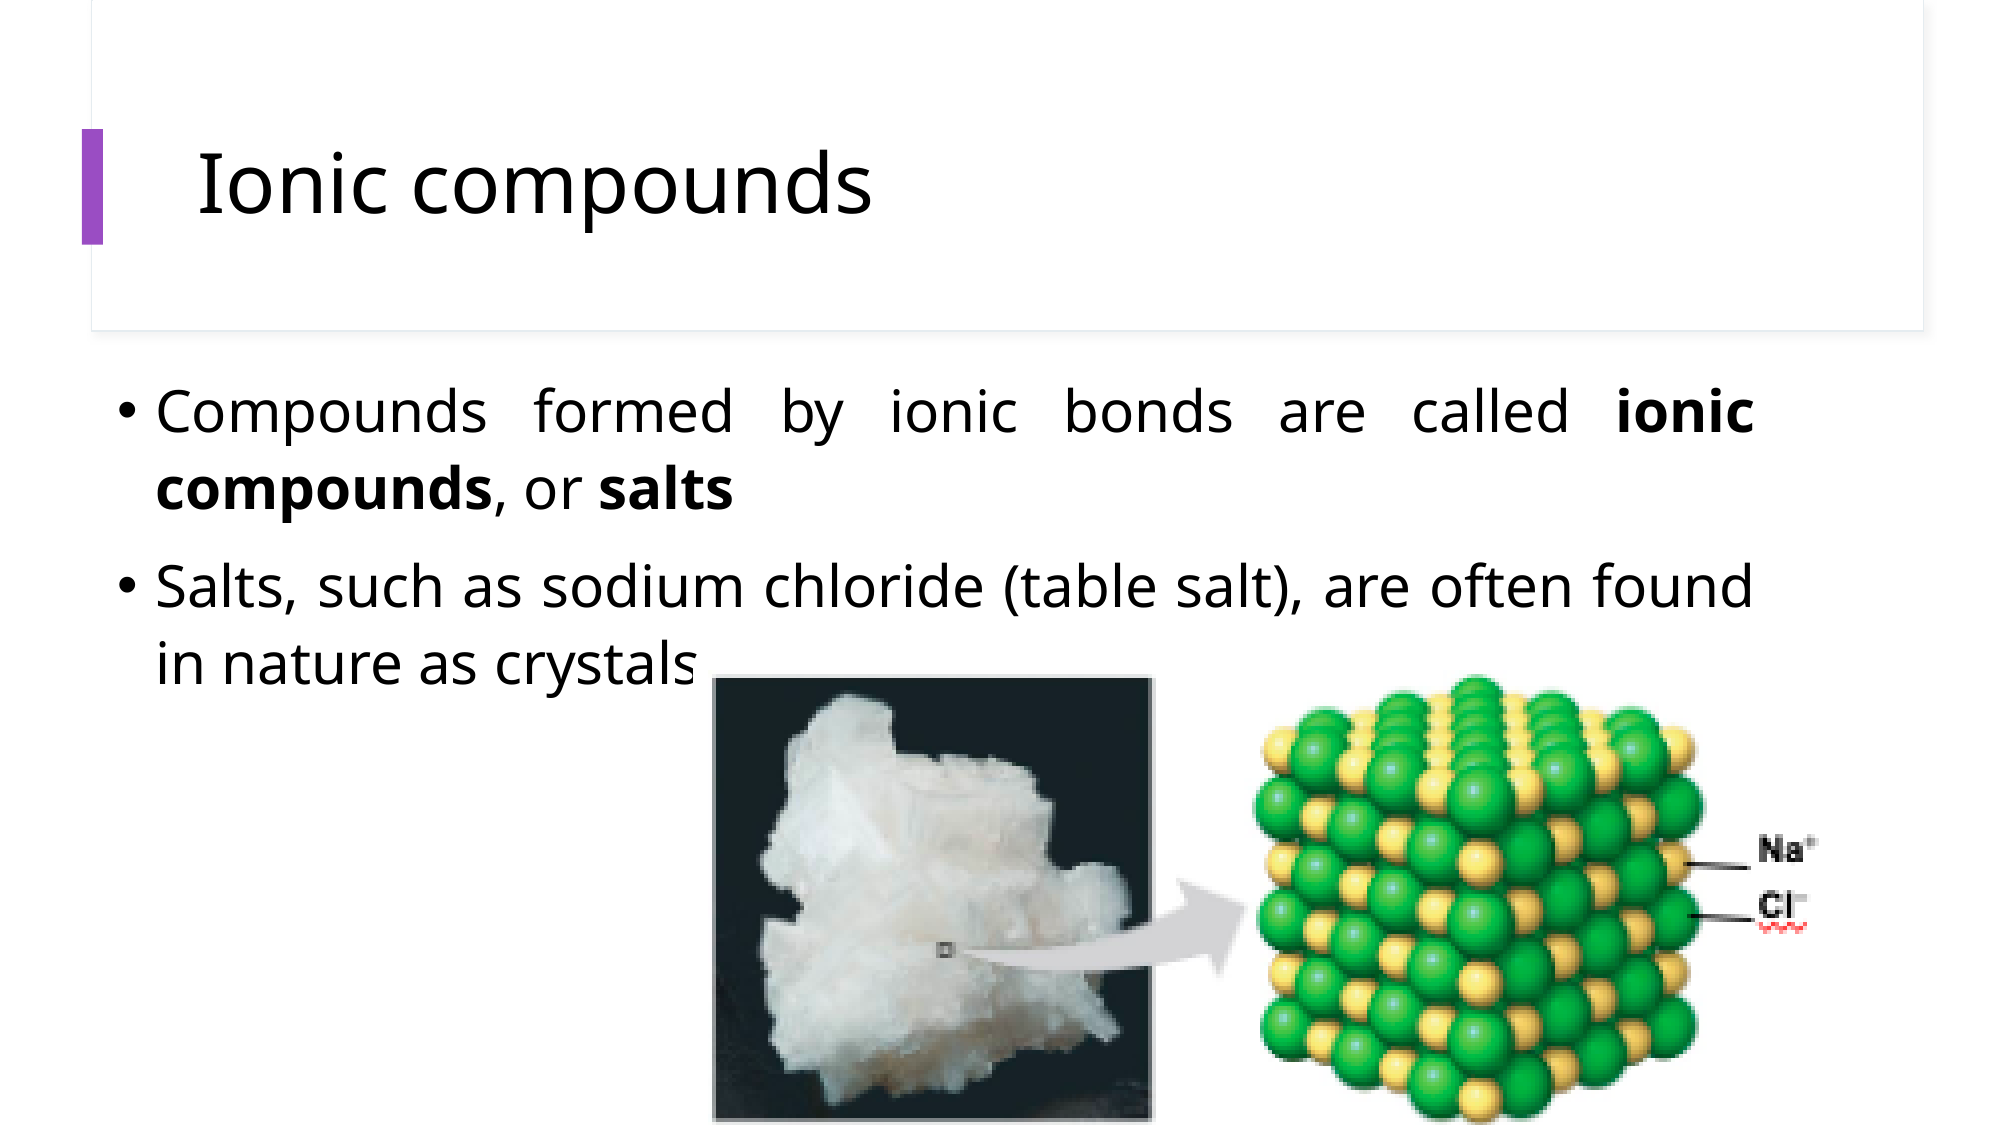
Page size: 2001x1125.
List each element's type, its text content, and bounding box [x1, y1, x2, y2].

title Ionic compounds [183, 90, 1851, 284]
picture [692, 662, 1851, 1125]
list Compounds formed by ionic bonds are called ionic compounds, or salts Salts, such as sodium chloride (table salt), are often found in nature as crystals [102, 359, 1771, 966]
